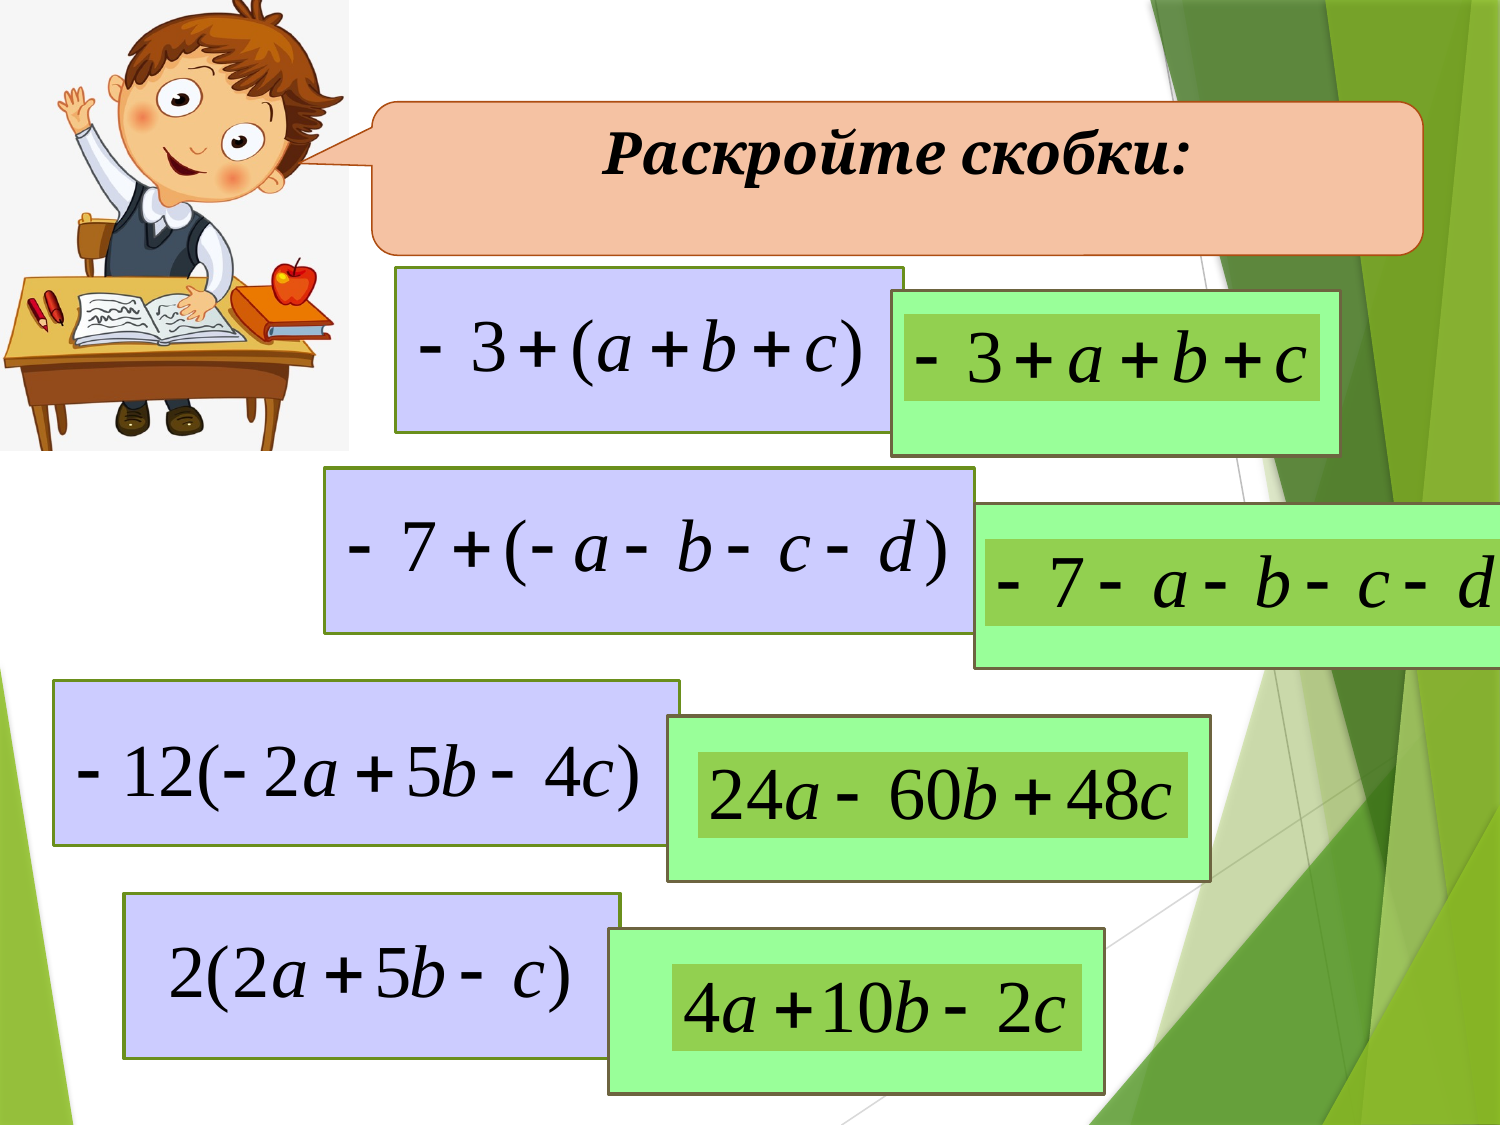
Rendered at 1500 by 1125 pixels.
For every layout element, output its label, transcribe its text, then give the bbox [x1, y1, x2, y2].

text_box [323, 466, 976, 635]
picture [0, 0, 350, 451]
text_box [697, 751, 1189, 839]
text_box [406, 302, 880, 403]
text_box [156, 928, 587, 1029]
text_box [984, 538, 1500, 627]
text_box [890, 289, 1342, 458]
text_box [52, 679, 681, 847]
text_box [973, 502, 1500, 670]
text_box [394, 266, 905, 434]
text_box [607, 927, 1106, 1096]
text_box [903, 313, 1321, 402]
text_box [336, 502, 965, 604]
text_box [671, 963, 1083, 1052]
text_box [64, 727, 656, 828]
text_box [122, 892, 622, 1060]
text_box [666, 714, 1212, 883]
text_box Раскройте скобки: [354, 101, 1424, 256]
